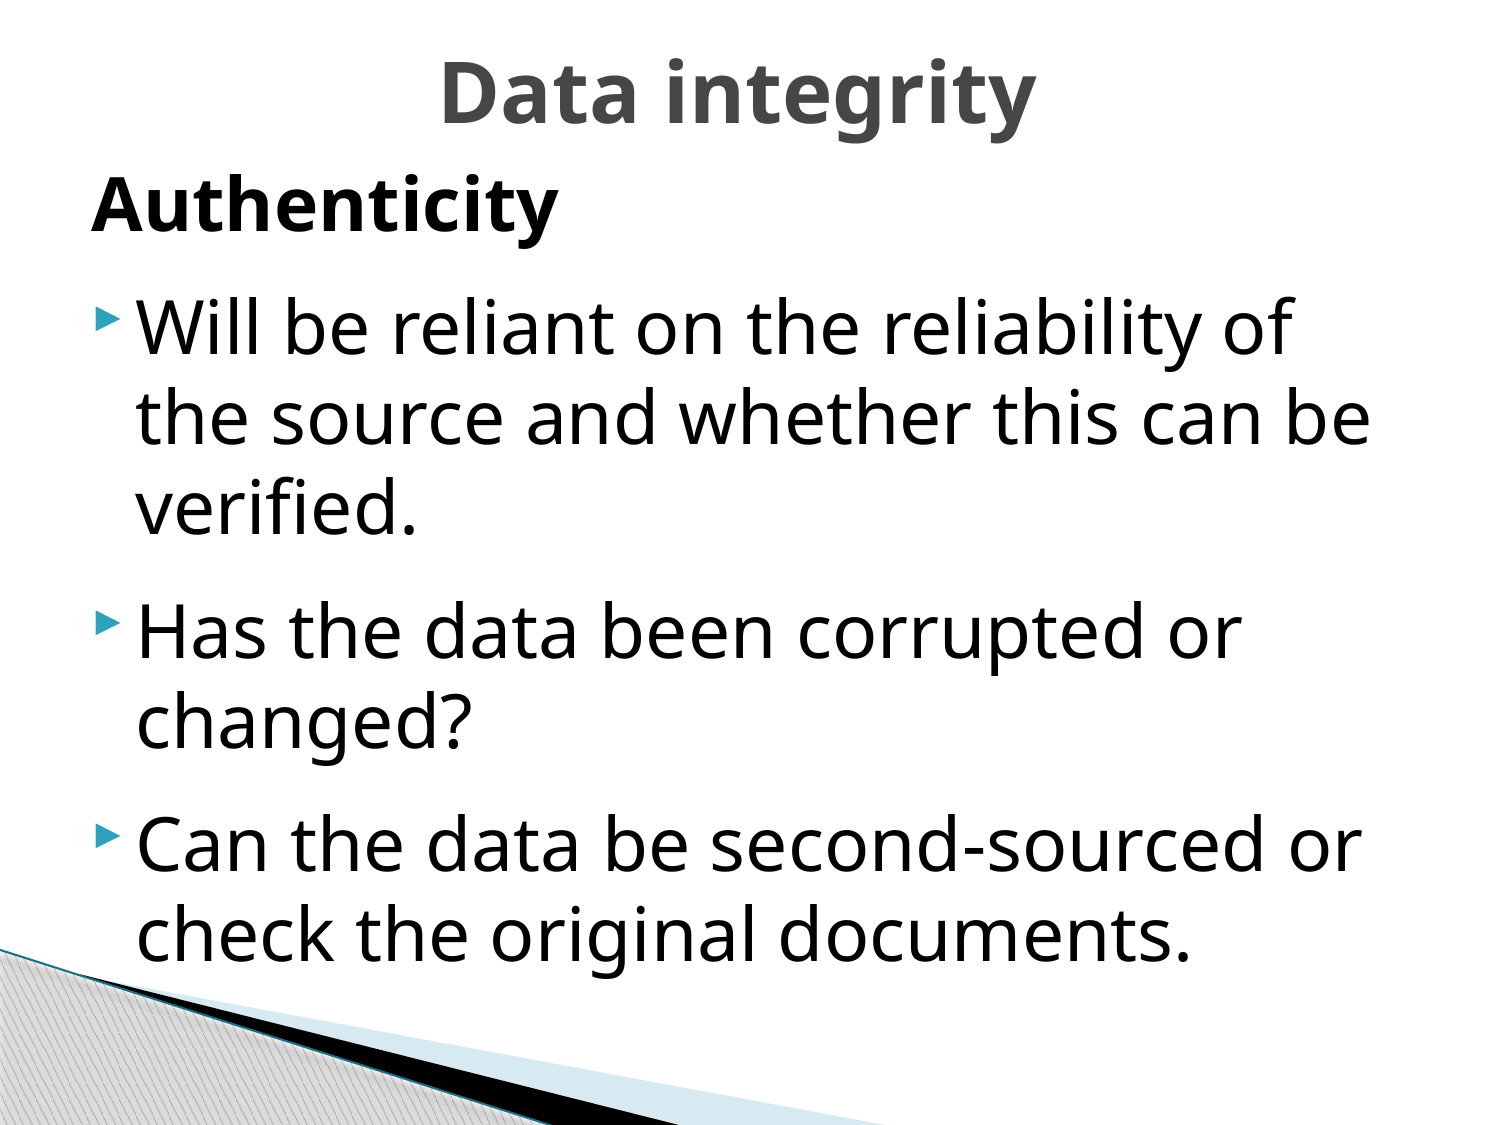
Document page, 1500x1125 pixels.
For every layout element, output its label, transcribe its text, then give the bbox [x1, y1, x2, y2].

title Data integrity [100, 0, 1376, 183]
list Authenticity Will be reliant on the reliability of the source and whether this can be verified. Has the data been corrupted or changed? Can the data be second-sourced or check the original documents. [76, 149, 1400, 1035]
